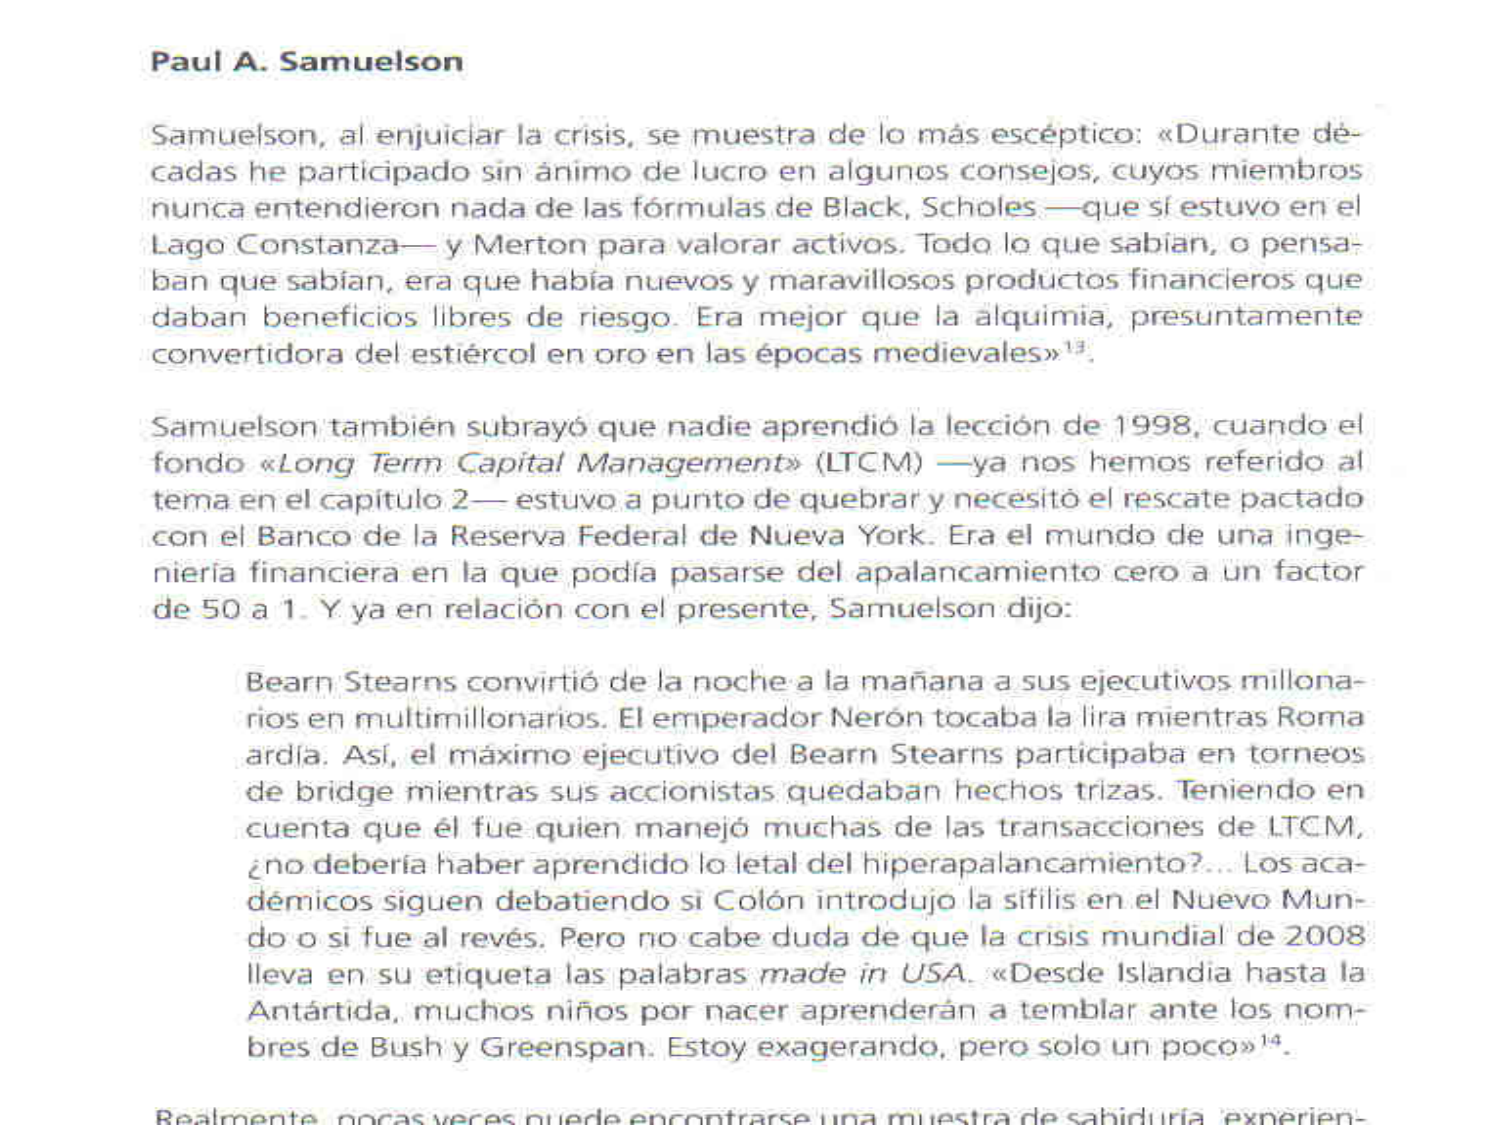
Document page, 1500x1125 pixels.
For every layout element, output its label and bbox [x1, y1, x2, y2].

picture [93, 0, 1442, 1125]
